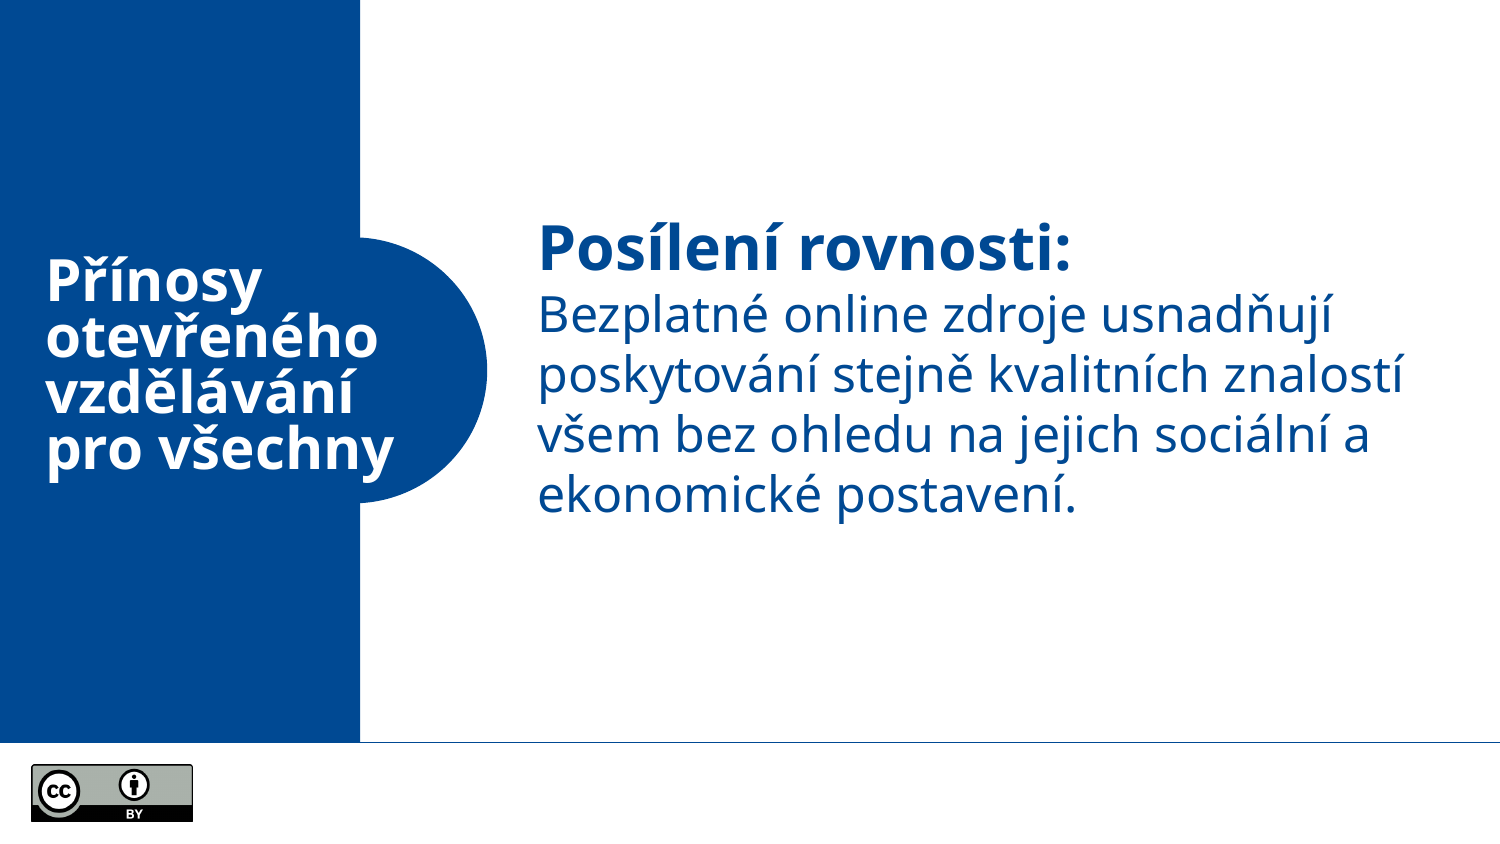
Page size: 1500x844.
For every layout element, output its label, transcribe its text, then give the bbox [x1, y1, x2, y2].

text_box [433, 263, 488, 478]
text_box [0, 0, 361, 742]
text_box [317, 237, 389, 242]
text_box Posílení rovnosti: Bezplatné online zdroje usnadňují poskytování stejně kvalitních znalostí všem bez ohledu na jejich sociální a ekonomické postavení. [522, 192, 1433, 538]
text_box [0, 750, 1500, 844]
text_box [308, 496, 397, 504]
picture [31, 764, 193, 822]
text_box Přínosy otevřeného vzdělávání pro všechny [30, 242, 433, 496]
